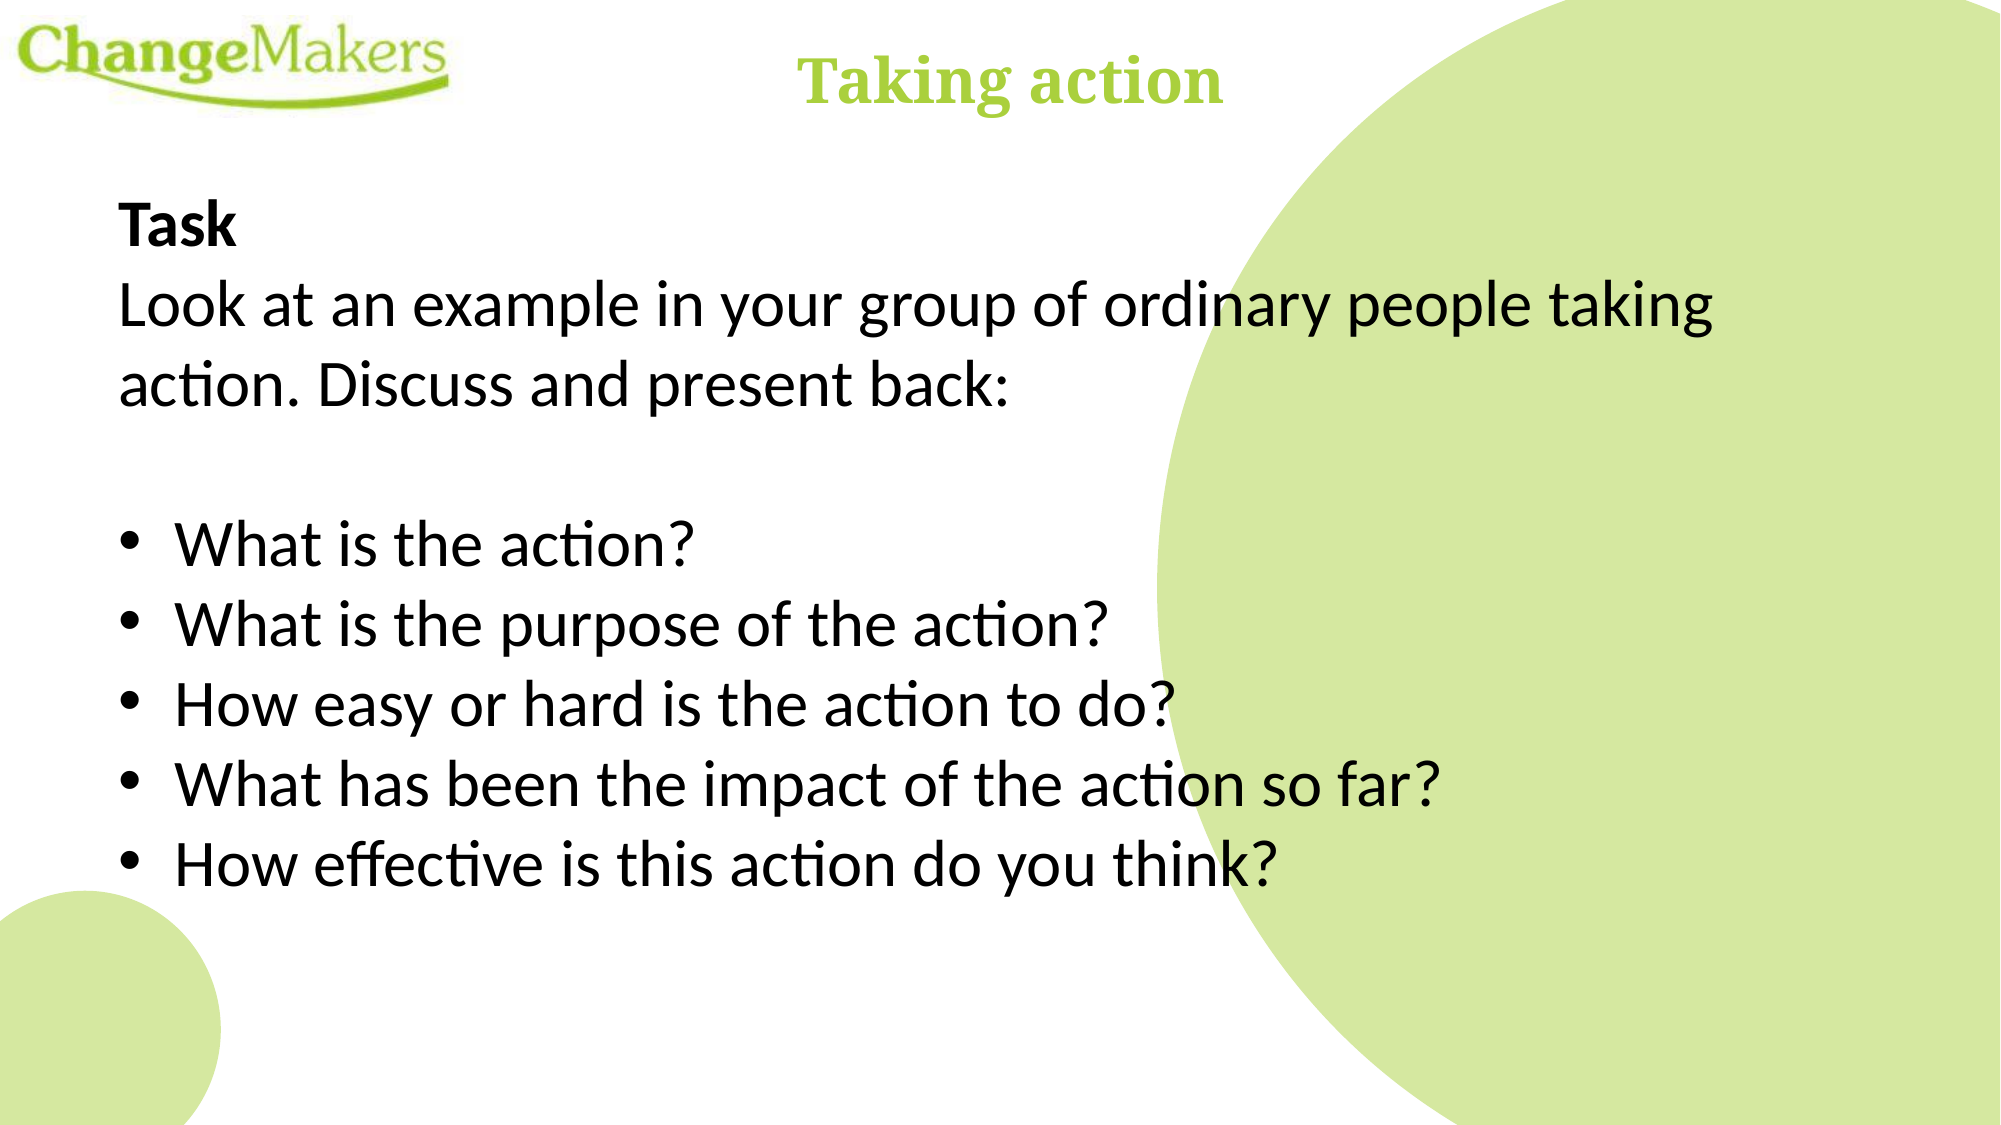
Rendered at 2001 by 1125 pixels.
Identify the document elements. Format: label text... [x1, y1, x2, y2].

text_box Taking action [782, 33, 1242, 124]
text_box Task Look at an example in your group of ordinary people taking action. Discuss and present back: What is the action? What is the purpose of the action? How easy or hard is the action to do? What has been the impact of the action so far? How effective is this action do you think? [103, 172, 1921, 907]
picture [0, 15, 508, 118]
